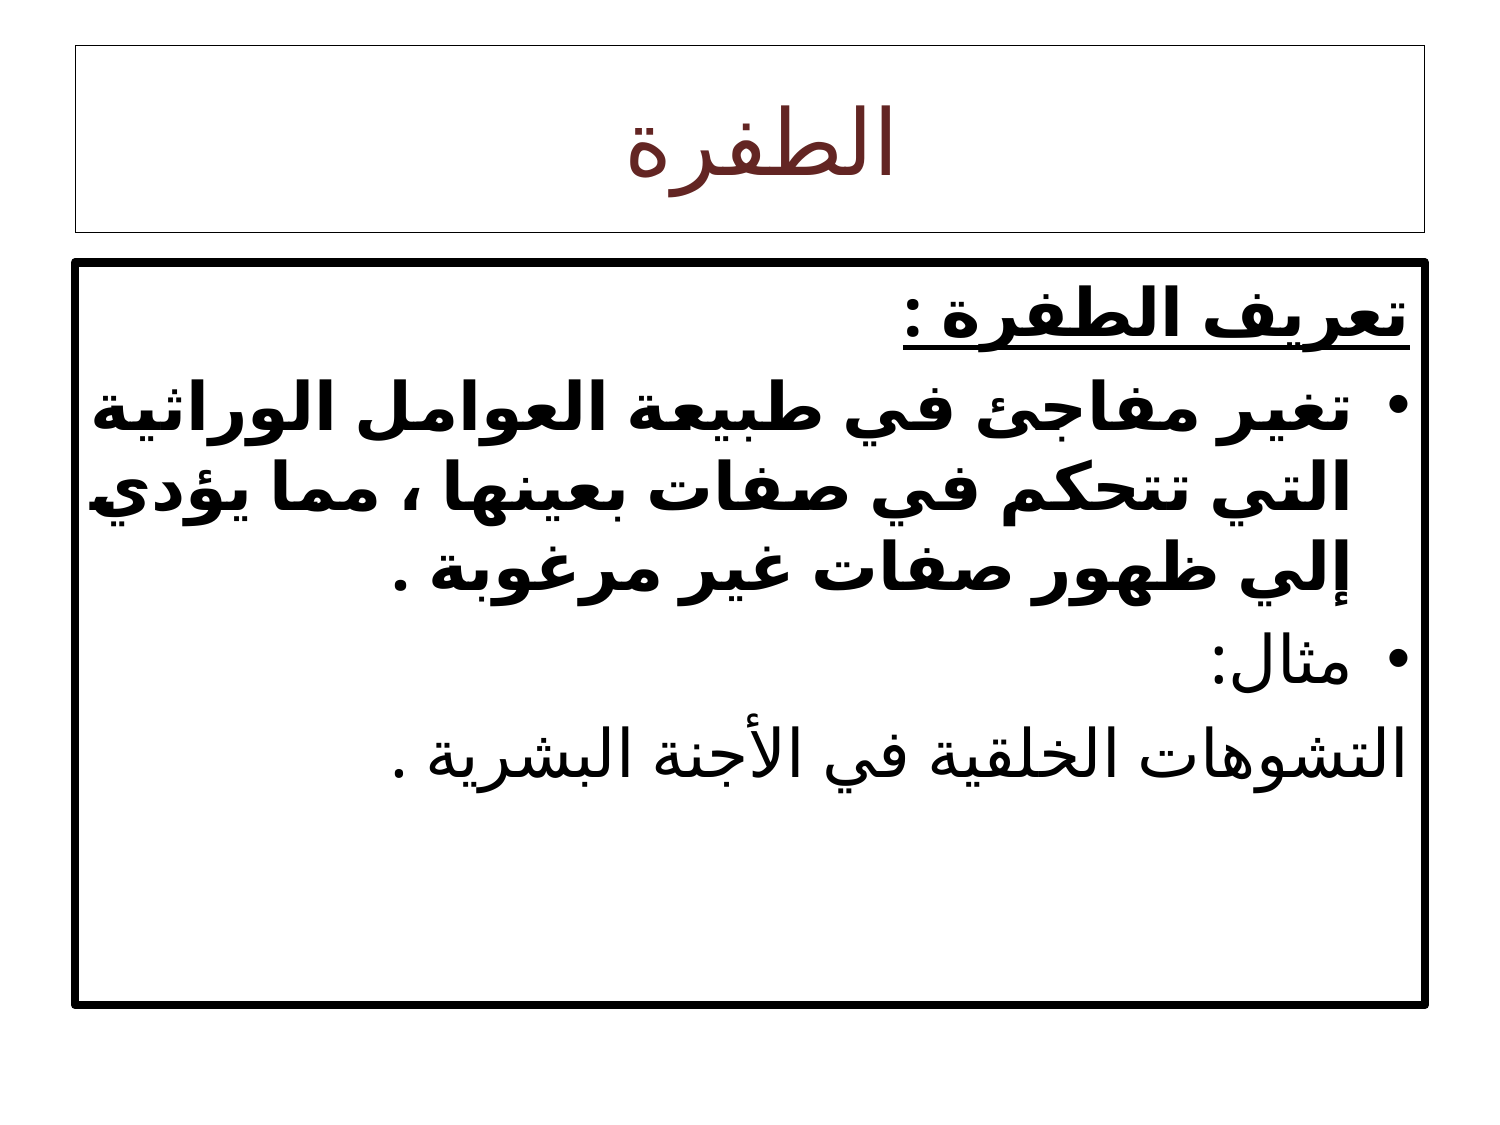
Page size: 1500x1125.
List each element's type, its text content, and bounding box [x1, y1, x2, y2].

title الطفرة [75, 45, 1425, 233]
list تعريف الطفرة : تغير مفاجئ في طبيعة العوامل الوراثية التي تتحكم في صفات بعينها ، مما يؤدي إلي ظهور صفات غير مرغوبة . مثال: التشوهات الخلقية في الأجنة البشرية . [75, 262, 1425, 1005]
